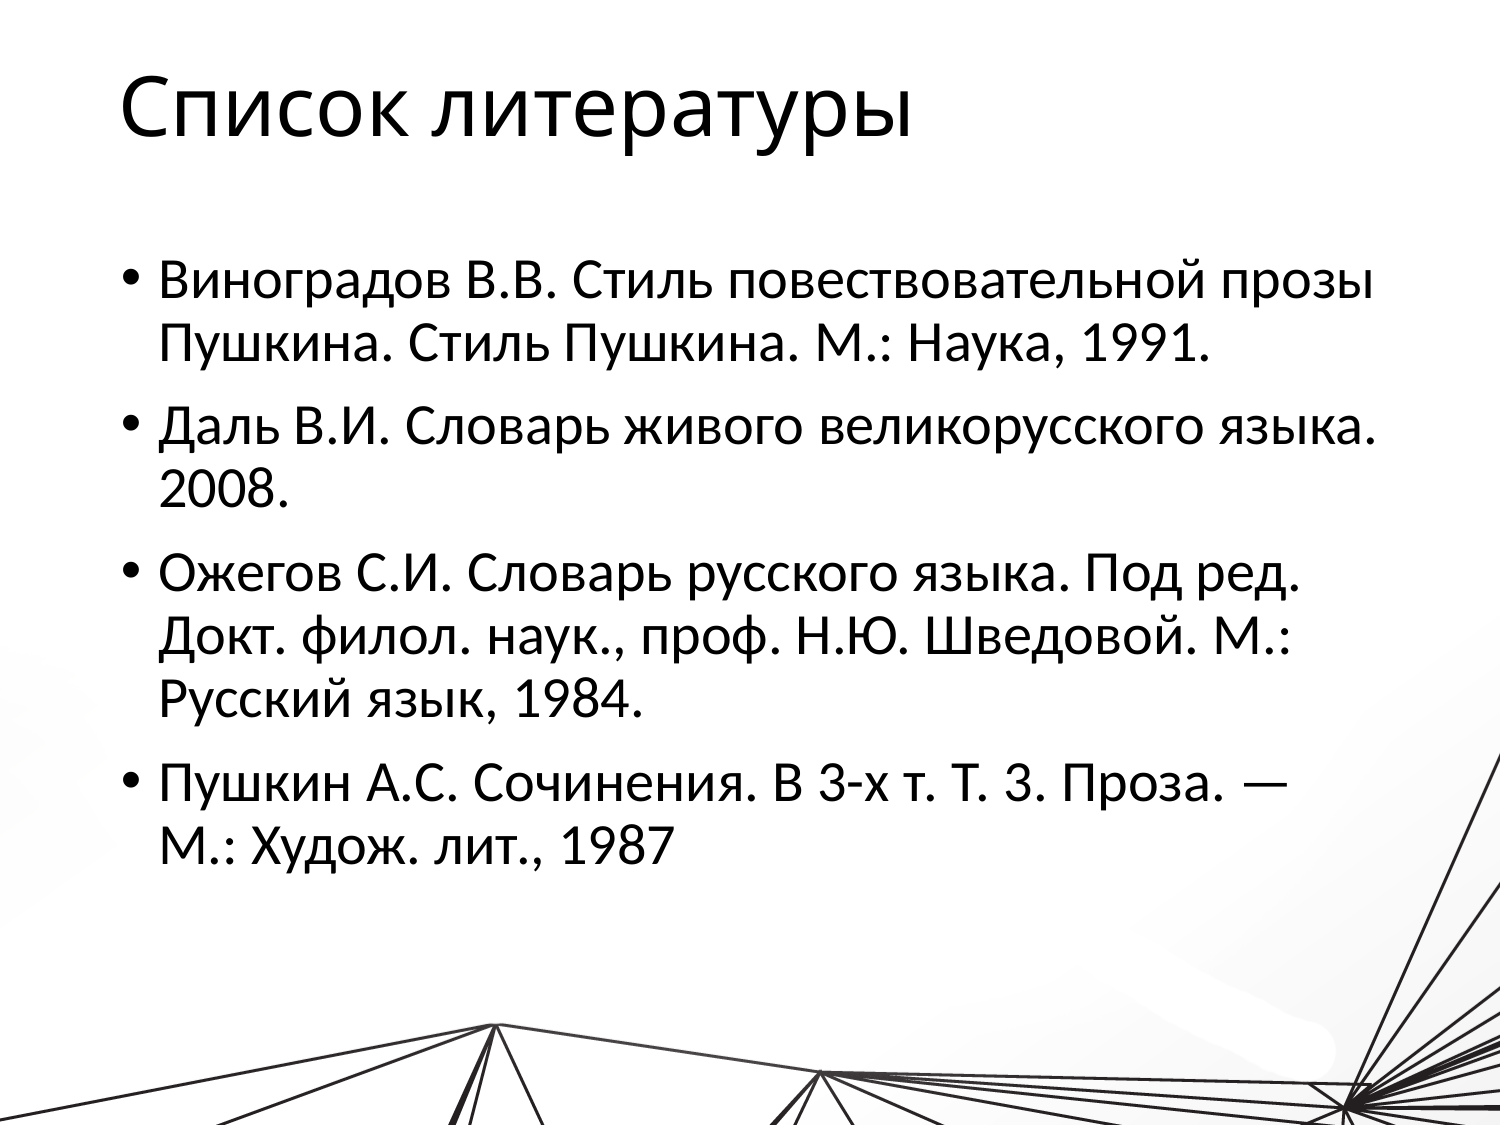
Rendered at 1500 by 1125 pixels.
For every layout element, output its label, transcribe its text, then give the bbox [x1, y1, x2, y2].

title Список литературы [103, 0, 1397, 220]
list Виноградов В.В. Стиль повествовательной прозы Пушкина. Стиль Пушкина. М.: Наука, 1991. Даль В.И. Словарь живого великорусского языка. 2008. Ожегов С.И. Словарь русского языка. Под ред. Докт. филол. наук., проф. Н.Ю. Шведовой. М.: Русский язык, 1984. Пушкин А.С. Сочинения. В 3-х т. Т. 3. Проза. — М.: Худож. лит., 1987 [105, 240, 1397, 1014]
picture [0, 0, 1500, 1125]
